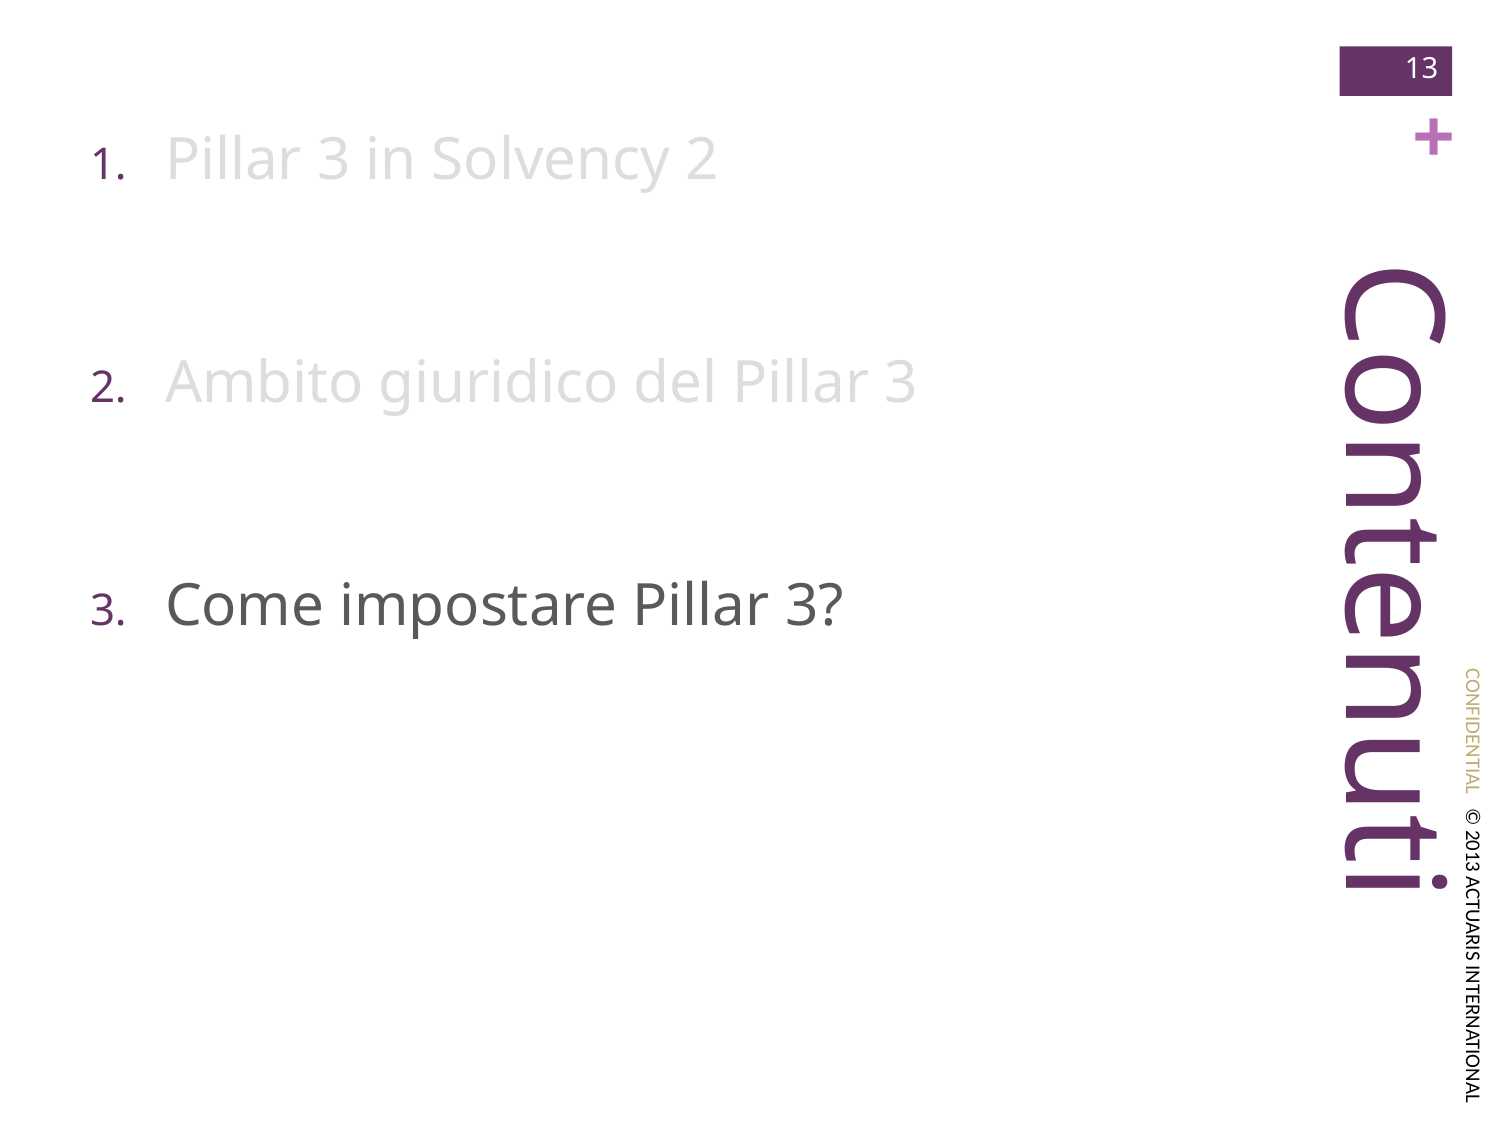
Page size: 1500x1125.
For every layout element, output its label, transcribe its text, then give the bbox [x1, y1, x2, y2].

list Pillar 3 in Solvency 2 Ambito giuridico del Pillar 3 Come impostare Pillar 3? [75, 113, 1200, 965]
slide_number 13 [1362, 39, 1454, 100]
title Contenuti [1311, 156, 1424, 1005]
